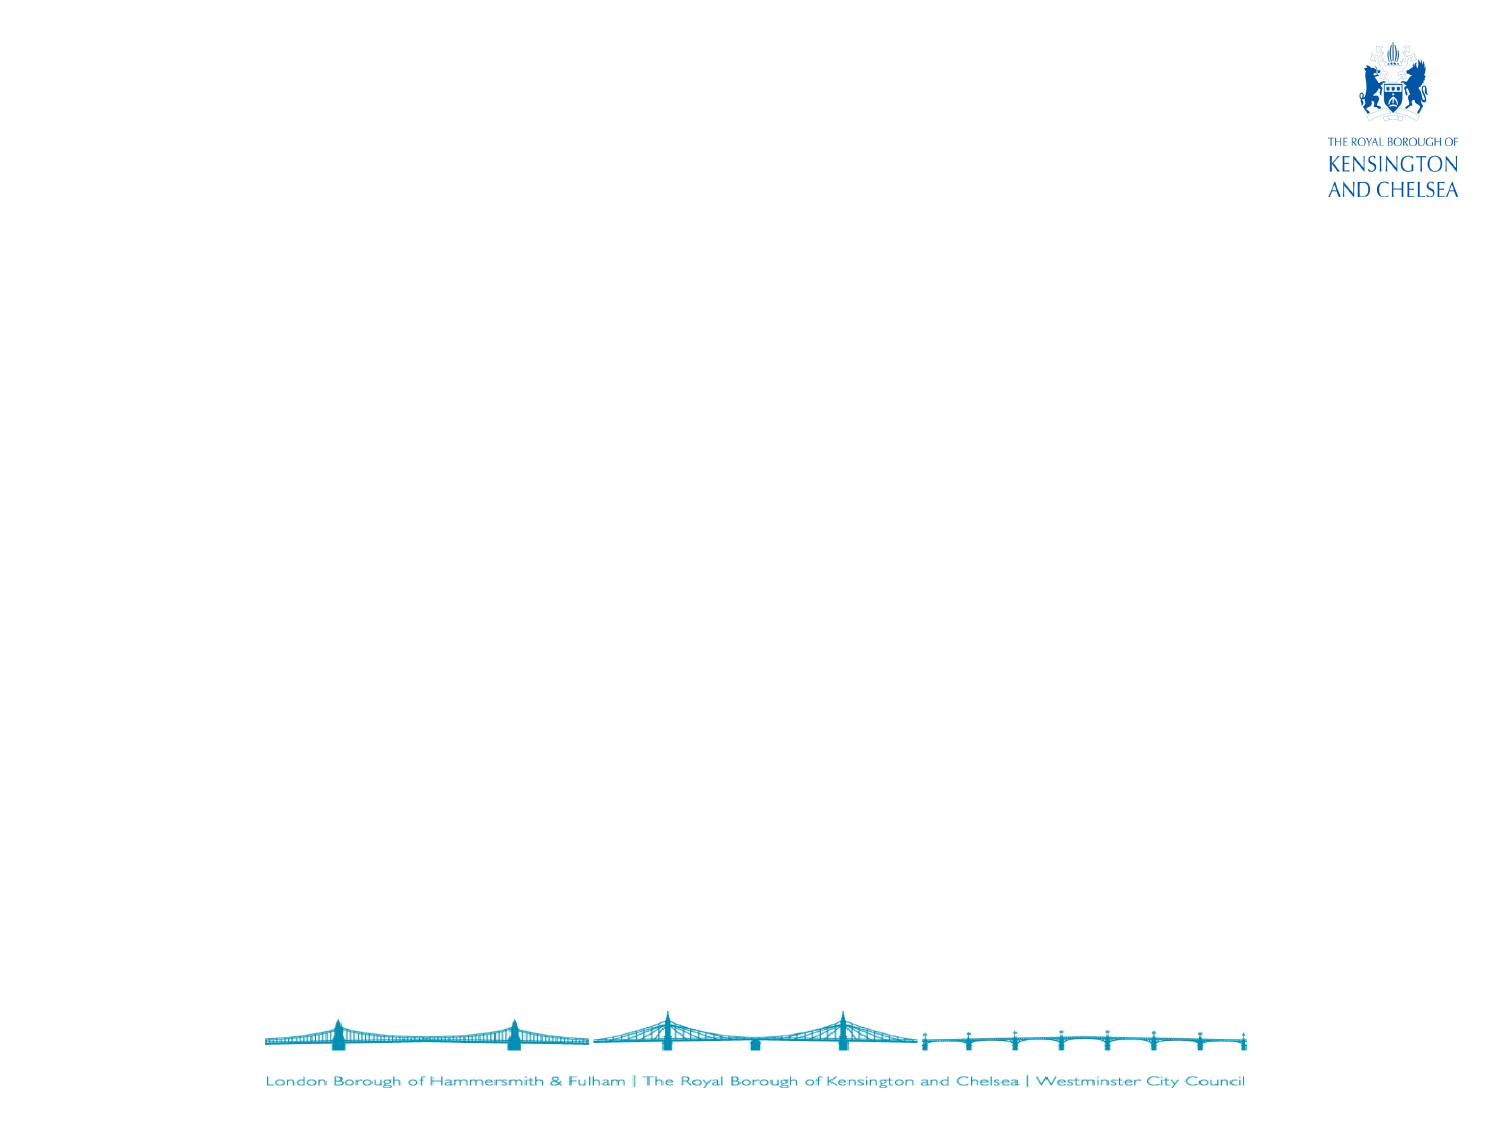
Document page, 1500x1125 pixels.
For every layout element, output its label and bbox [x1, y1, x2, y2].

picture [1328, 42, 1458, 197]
picture [265, 1011, 1247, 1089]
